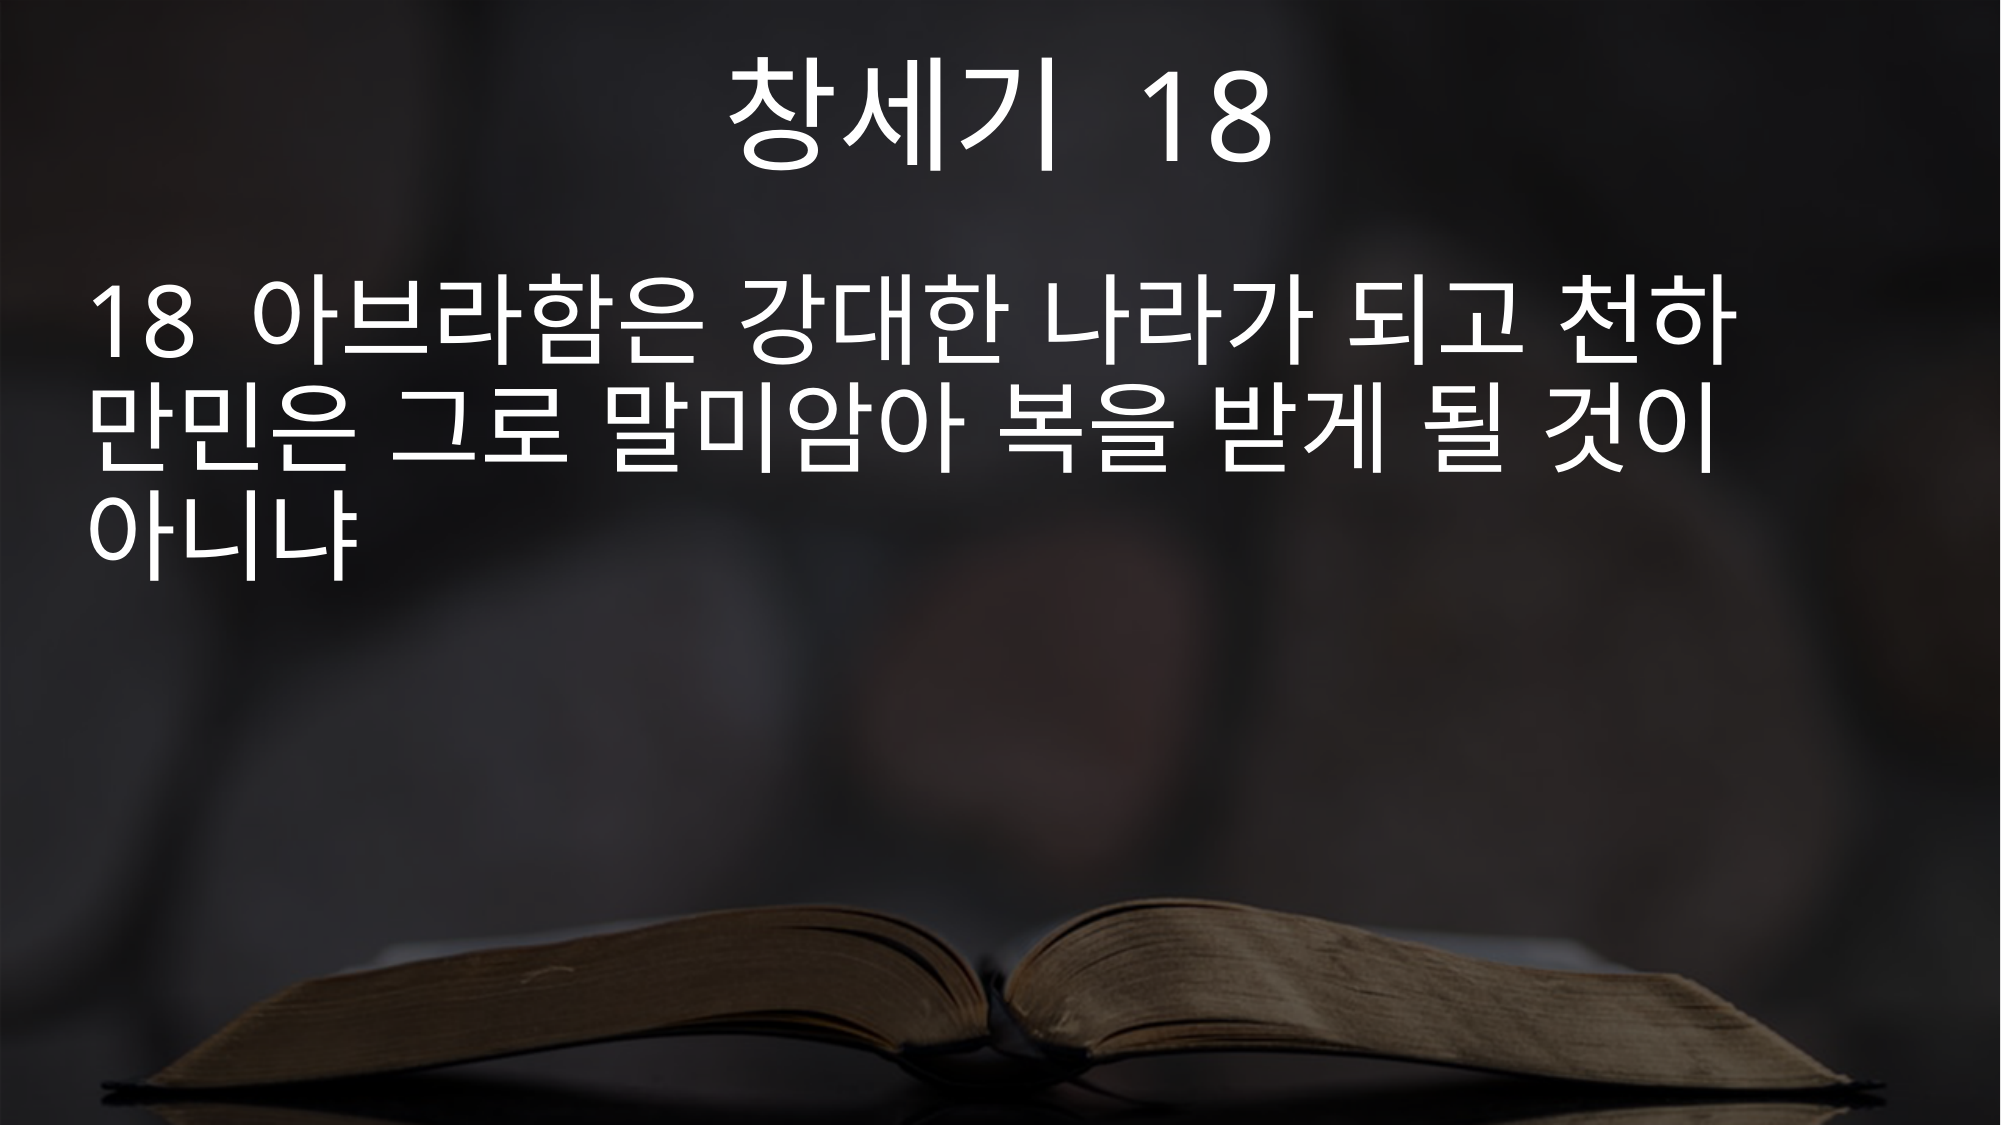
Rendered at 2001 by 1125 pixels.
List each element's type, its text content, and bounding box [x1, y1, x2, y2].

picture [0, 0, 2001, 1125]
footer 창세기 18 [0, 32, 2000, 192]
list 18 아브라함은 강대한 나라가 되고 천하 만민은 그로 말미암아 복을 받게 될 것이 아니냐 [69, 263, 1953, 423]
